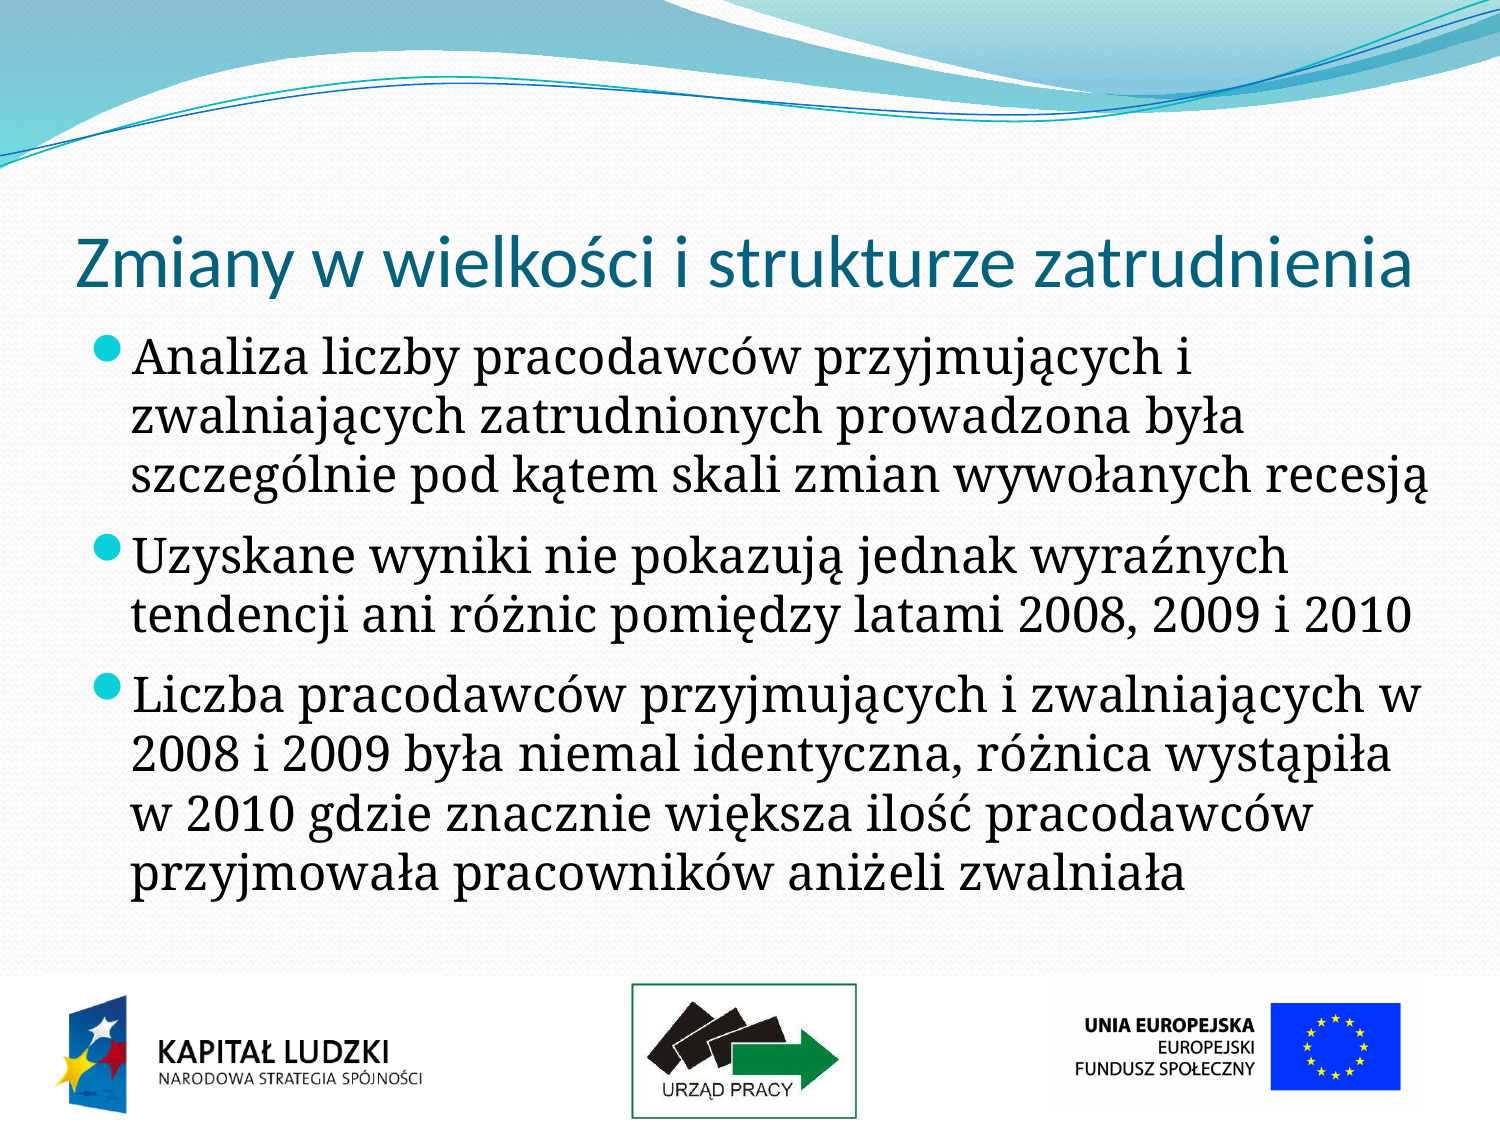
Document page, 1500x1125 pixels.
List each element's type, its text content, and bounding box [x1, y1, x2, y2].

picture [1045, 1038, 1430, 1118]
picture [41, 975, 442, 1125]
list Analiza liczby pracodawców przyjmujących i zwalniających zatrudnionych prowadzona była szczególnie pod kątem skali zmian wywołanych recesją Uzyskane wyniki nie pokazują jednak wyraźnych tendencji ani różnic pomiędzy latami 2008, 2009 i 2010 Liczba pracodawców przyjmujących i zwalniających w 2008 i 2009 była niemal identyczna, różnica wystąpiła w 2010 gdzie znacznie większa ilość pracodawców przyjmowała pracowników aniżeli zwalniała [75, 317, 1447, 1038]
picture [631, 1038, 857, 1119]
title Zmiany w wielkości i strukturze zatrudnienia [75, 115, 1425, 303]
